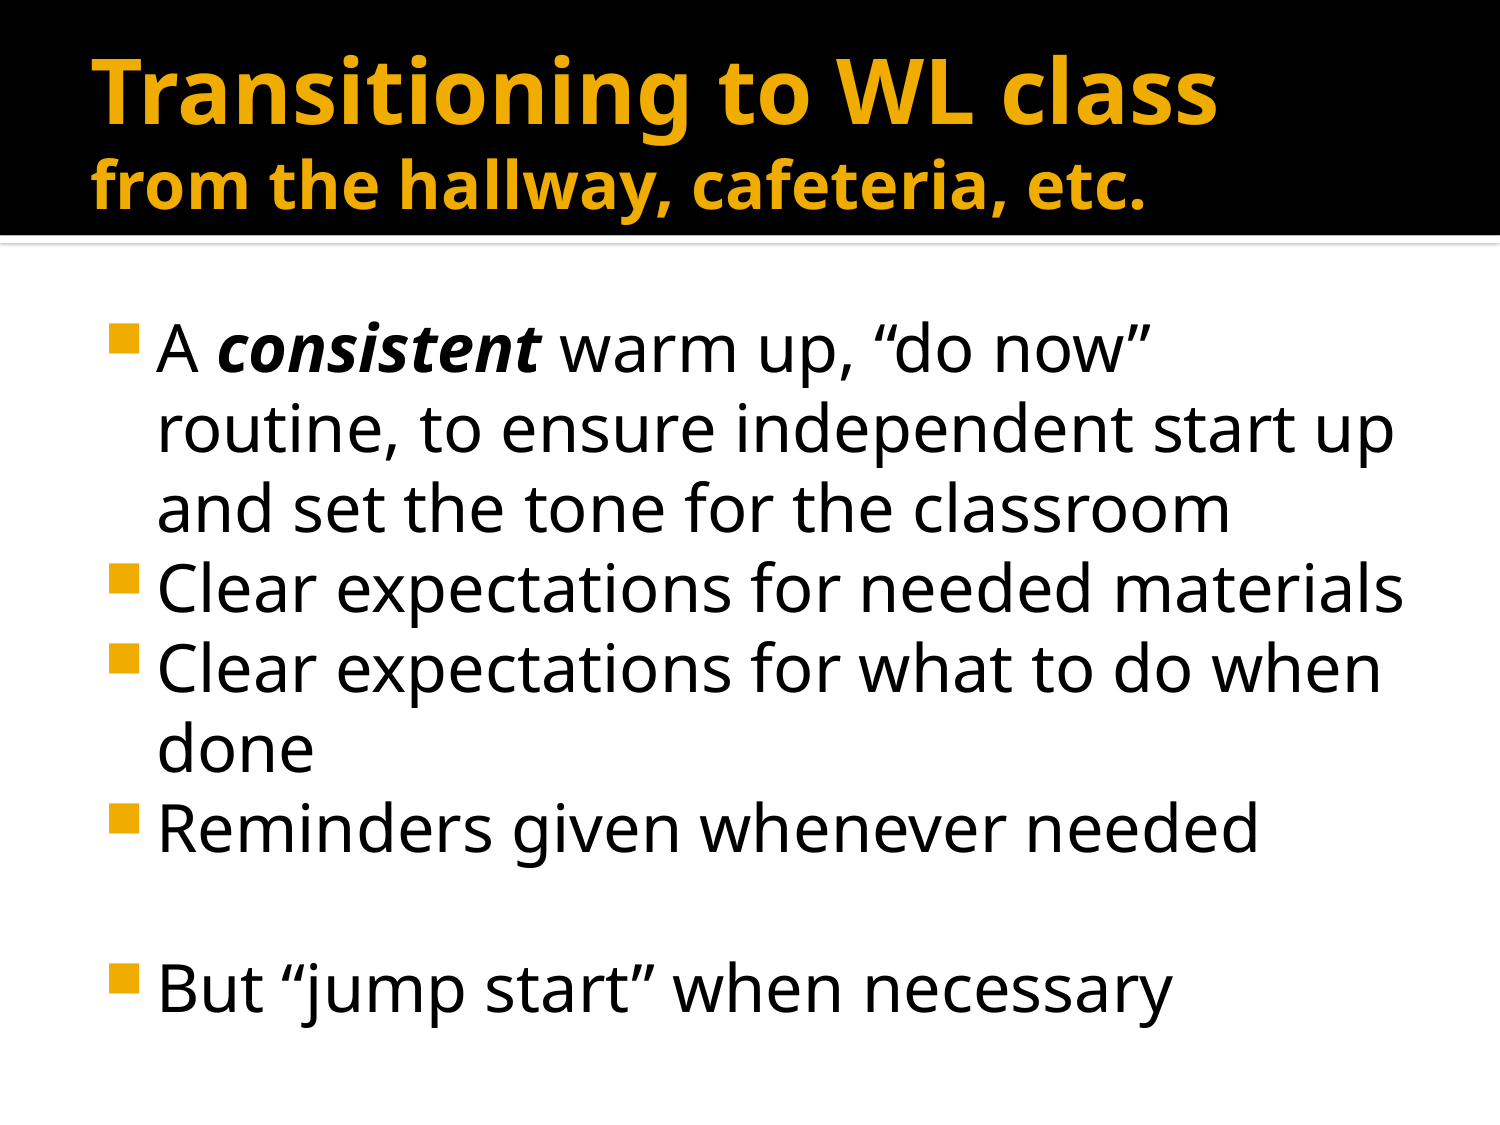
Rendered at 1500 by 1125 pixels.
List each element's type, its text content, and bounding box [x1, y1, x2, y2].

title Transitioning to WL class from the hallway, cafeteria, etc. [75, 25, 1425, 231]
list A consistent warm up, “do now” routine, to ensure independent start up and set the tone for the classroom Clear expectations for needed materials Clear expectations for what to do when done Reminders given whenever needed But “jump start” when necessary [75, 291, 1425, 1050]
